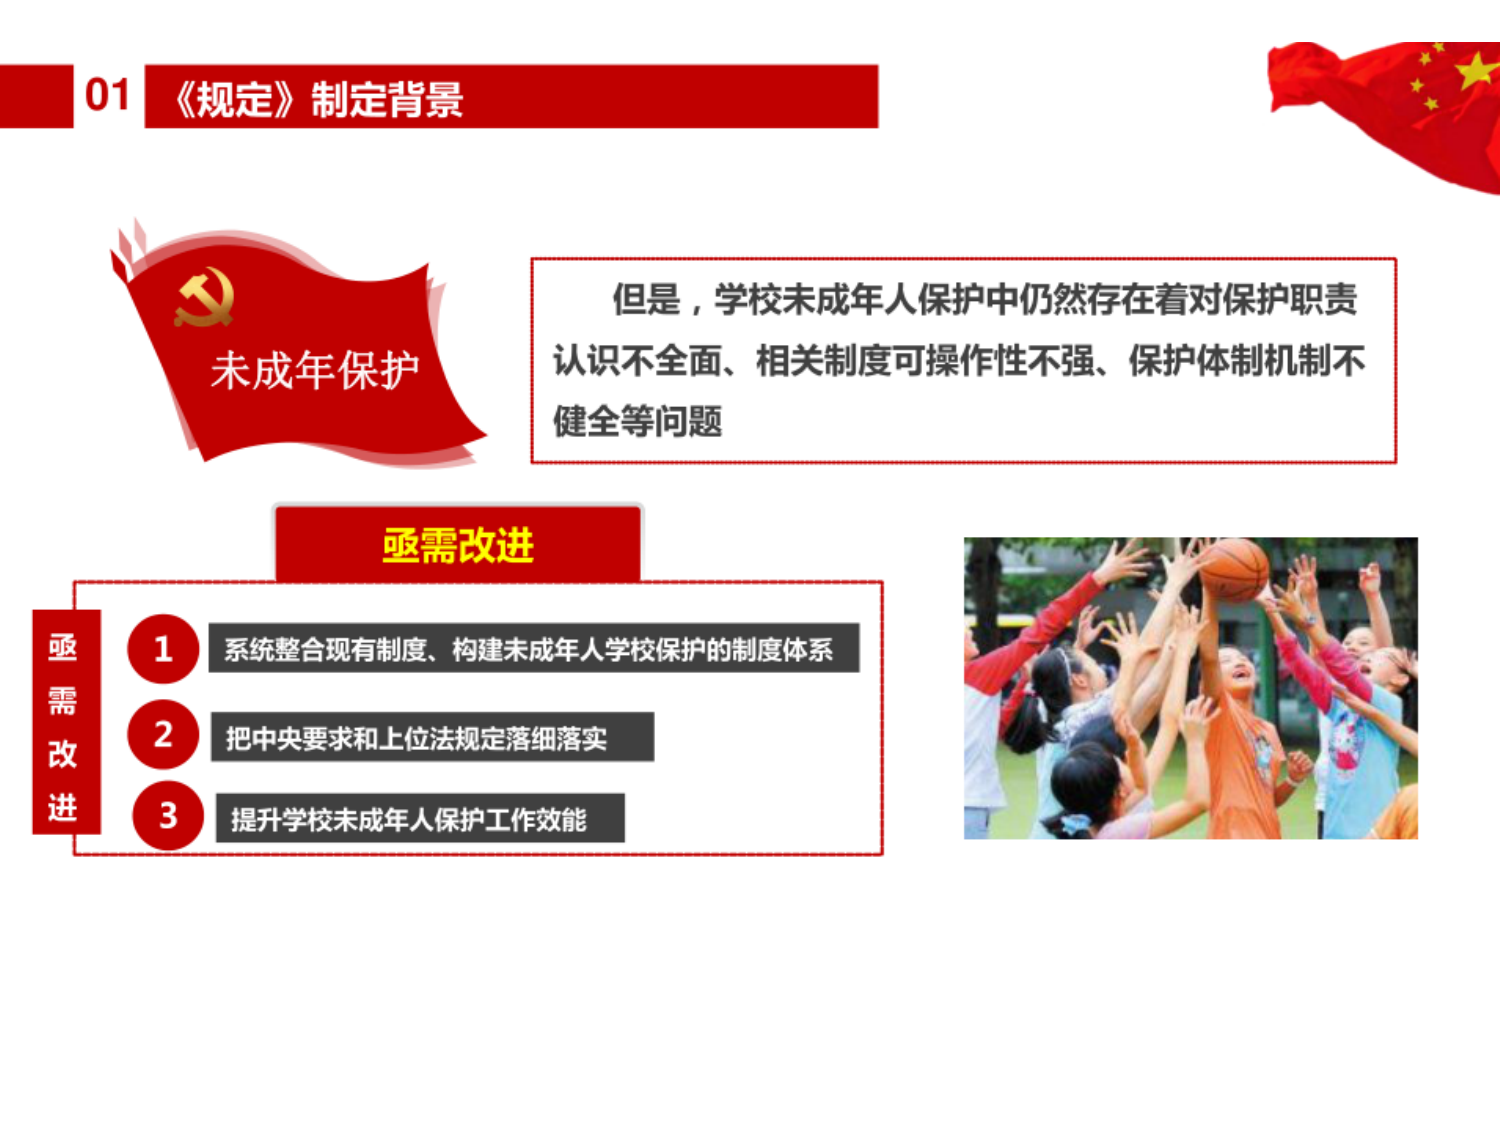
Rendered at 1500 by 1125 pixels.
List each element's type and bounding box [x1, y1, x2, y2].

list [0, 42, 1500, 890]
